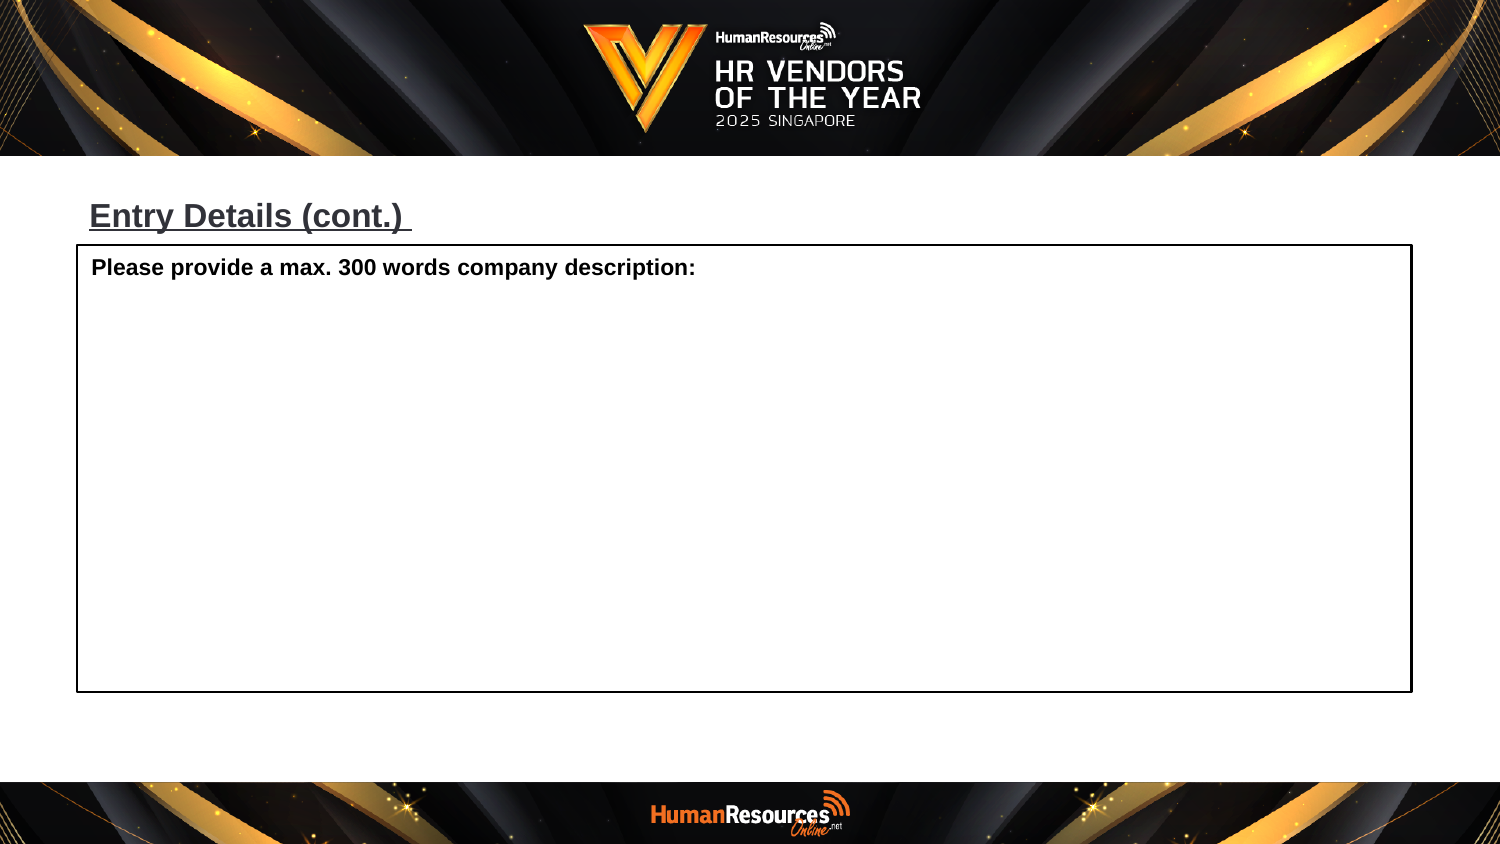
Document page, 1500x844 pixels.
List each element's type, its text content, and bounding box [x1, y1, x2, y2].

text_box Entry Details (cont.) [74, 186, 875, 242]
text_box Please provide a max. 300 words company description: [76, 244, 1412, 692]
picture [0, 0, 1500, 844]
